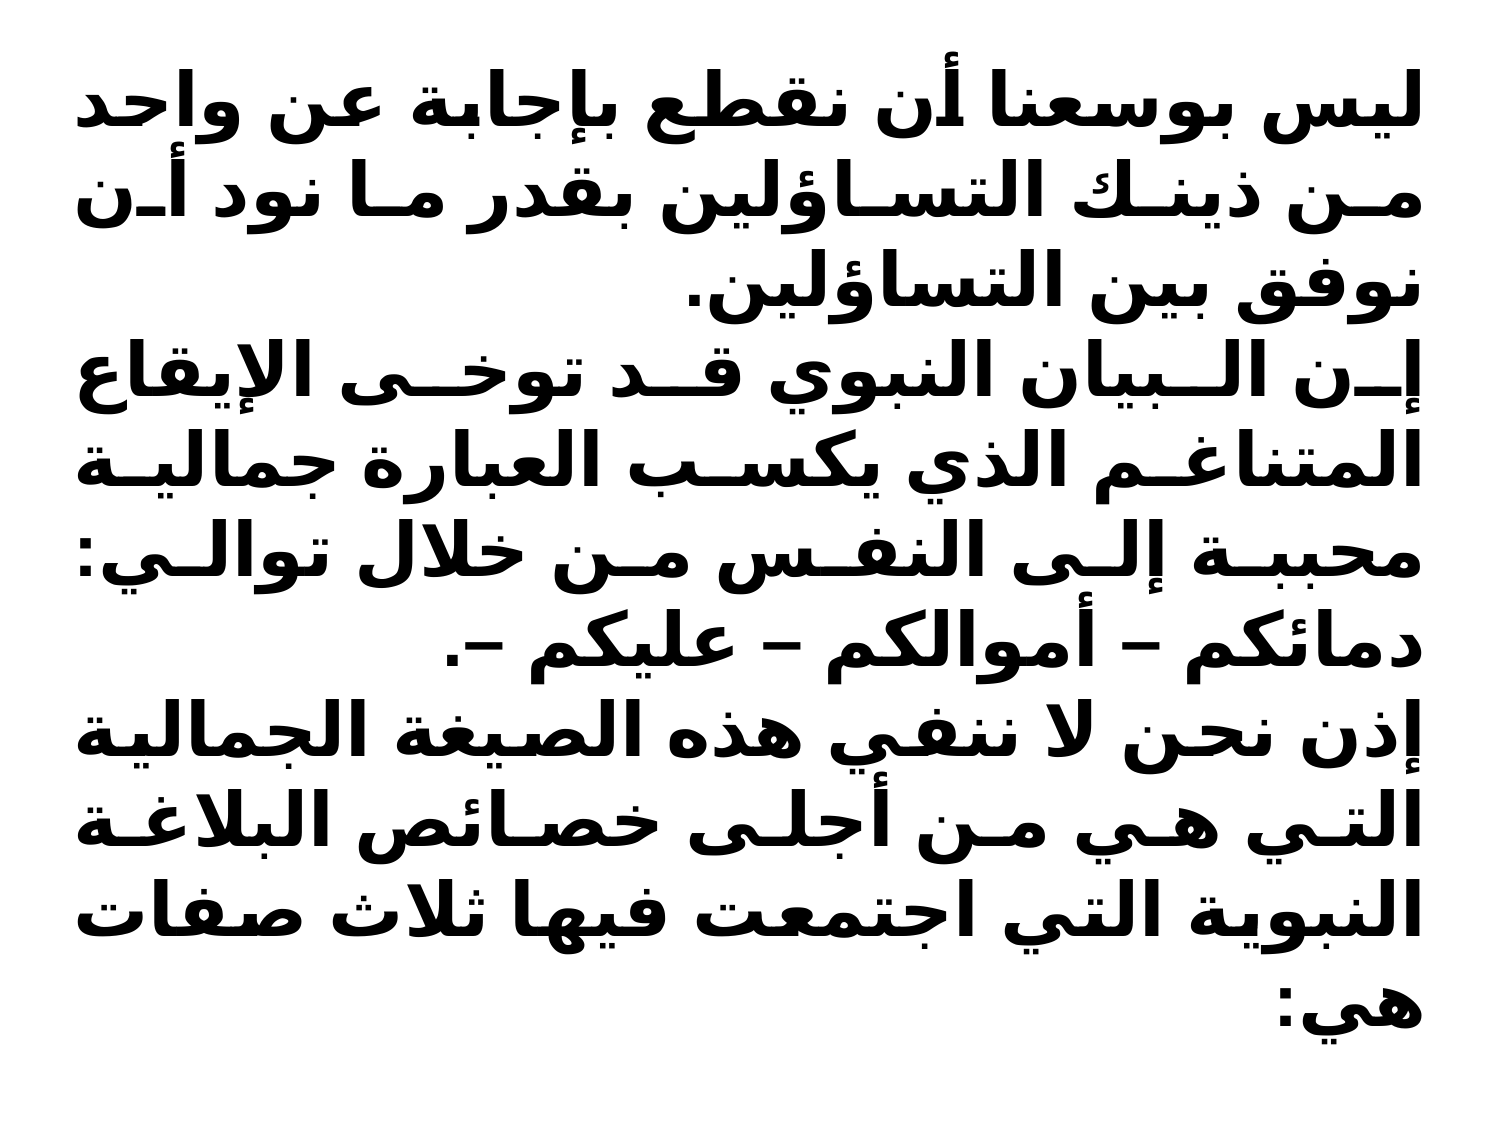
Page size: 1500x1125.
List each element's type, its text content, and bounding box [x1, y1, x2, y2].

text_box ليس بوسعنا أن نقطع بإجابة عن واحد من ذينك التساؤلين بقدر ما نود أن نوفق بين التساؤلين. إن البيان النبوي قد توخى الإيقاع المتناغم الذي يكسب العبارة جمالية محببة إلى النفس من خلال توالي: دمائكم – أموالكم – عليكم –. إذن نحن لا ننفي هذه الصيغة الجمالية التي هي من أجلى خصائص البلاغة النبوية التي اجتمعت فيها ثلاث صفات هي: [58, 44, 1442, 1050]
